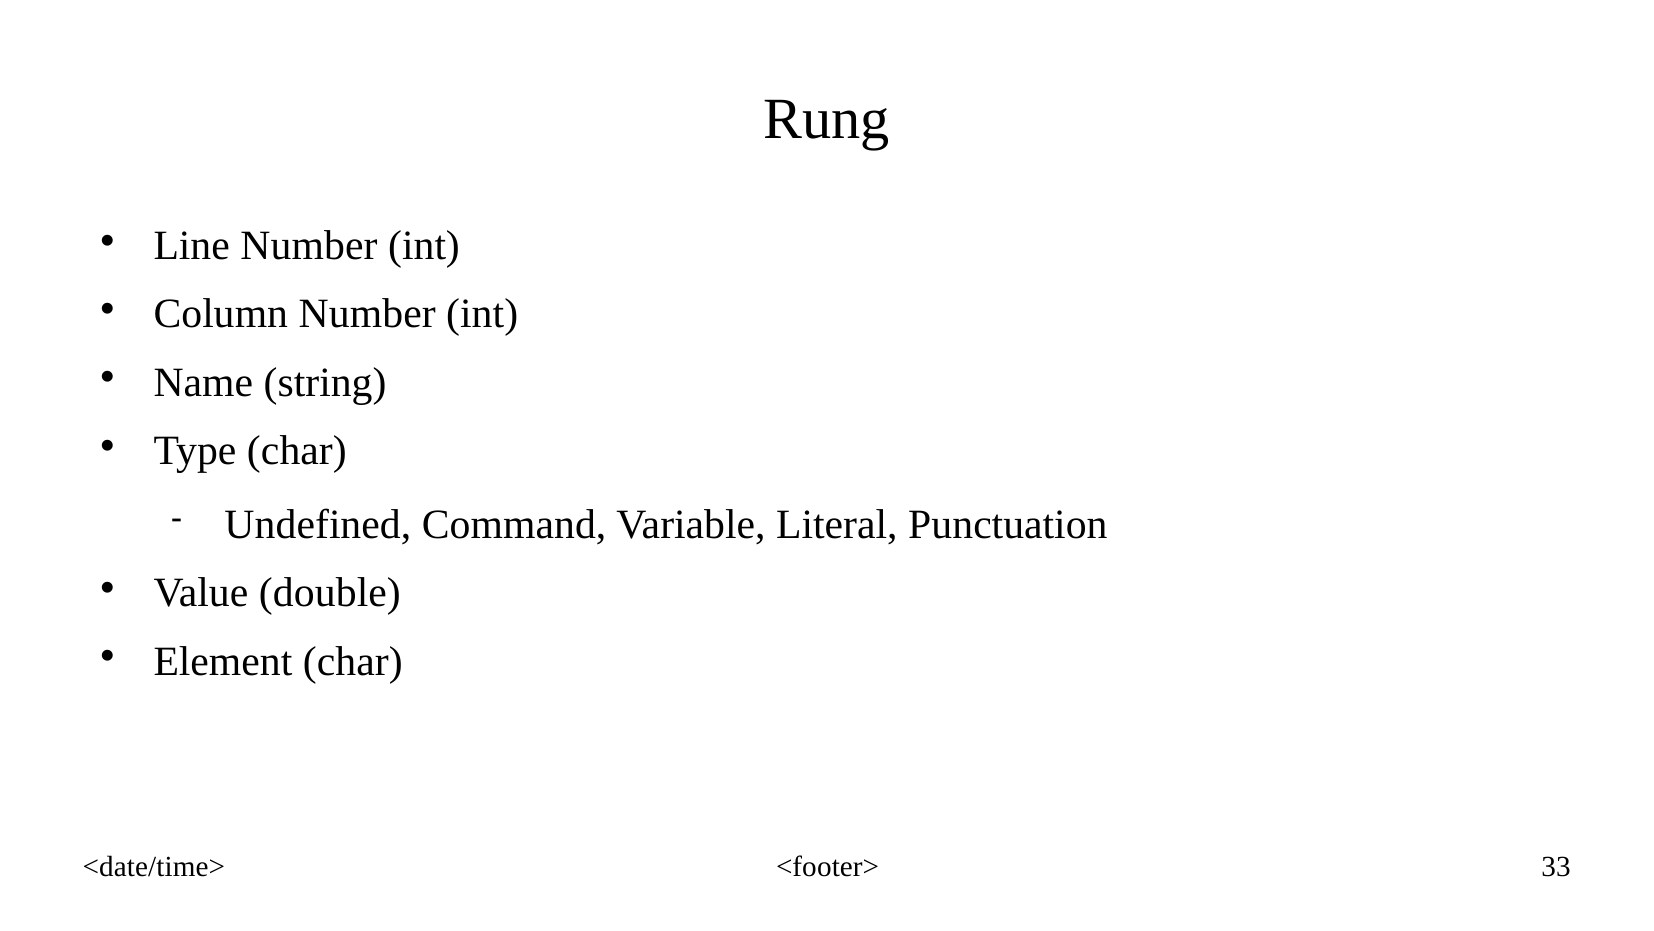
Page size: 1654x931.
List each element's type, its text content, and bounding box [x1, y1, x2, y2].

text_box Rung [82, 37, 1571, 193]
text_box Line Number (int) Column Number (int) Name (string) Type (char) Undefined, Command, Variable, Literal, Punctuation Value (double) Element (char) [82, 217, 1571, 757]
